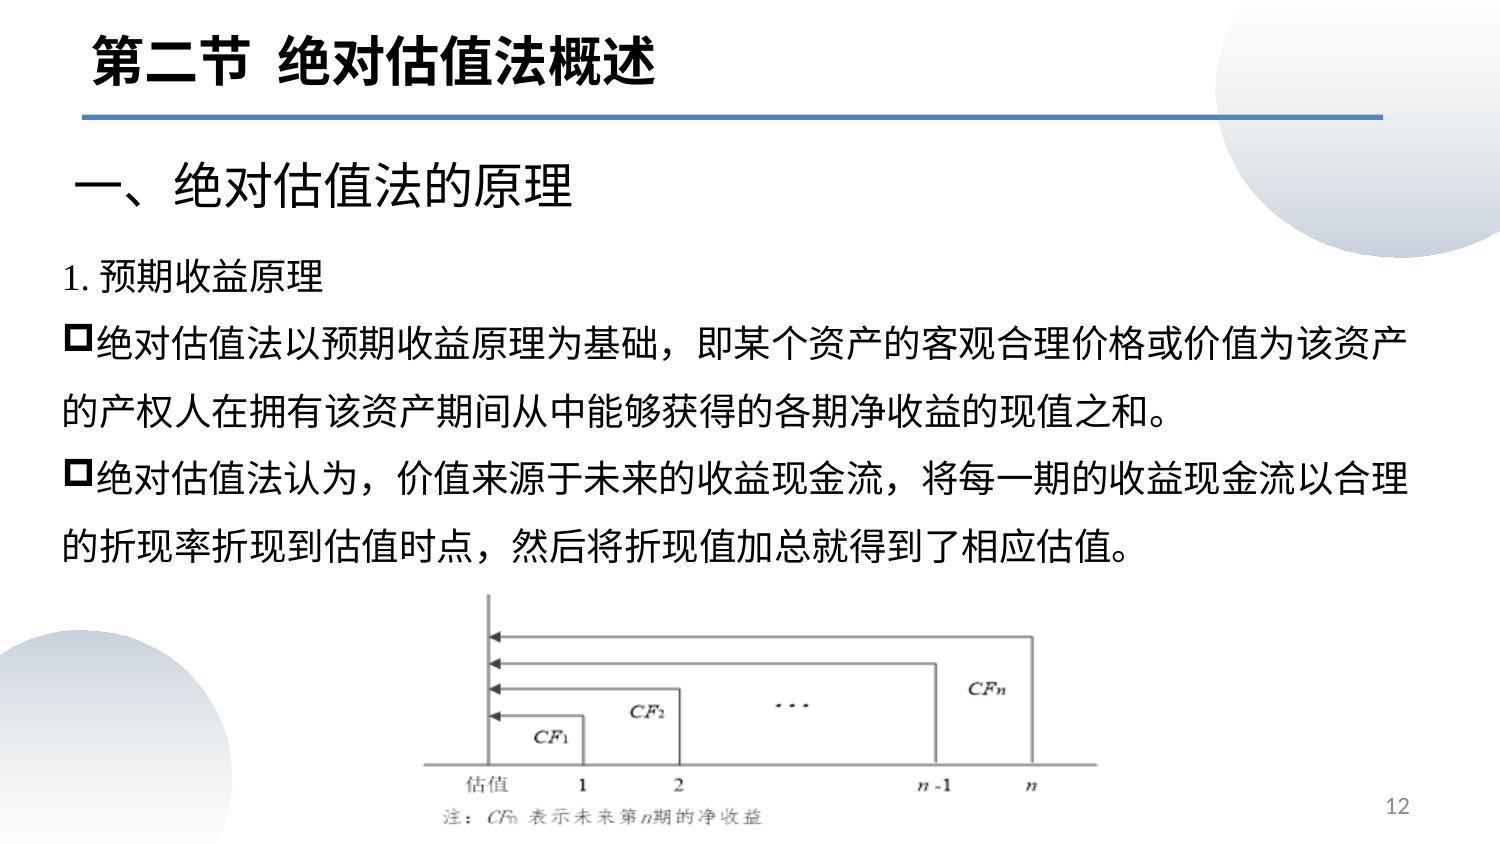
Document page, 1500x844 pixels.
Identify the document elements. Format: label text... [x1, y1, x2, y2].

text_box 一、绝对估值法的原理 [58, 117, 1256, 200]
list 1.预期收益原理 绝对估值法以预期收益原理为基础，即某个资产的客观合理价格或价值为该资产的产权人在拥有该资产期间从中能够获得的各期净收益的现值之和。 绝对估值法认为，价值来源于未来的收益现金流，将每一期的收益现金流以合理的折现率折现到估值时点，然后将折现值加总就得到了相应估值。 [46, 222, 1430, 780]
text_box [0, 627, 234, 844]
text_box [1213, 0, 1500, 260]
text_box 第二节 绝对估值法概述 [74, 11, 1234, 107]
slide_number 12 [1105, 782, 1425, 827]
picture [421, 592, 1102, 844]
